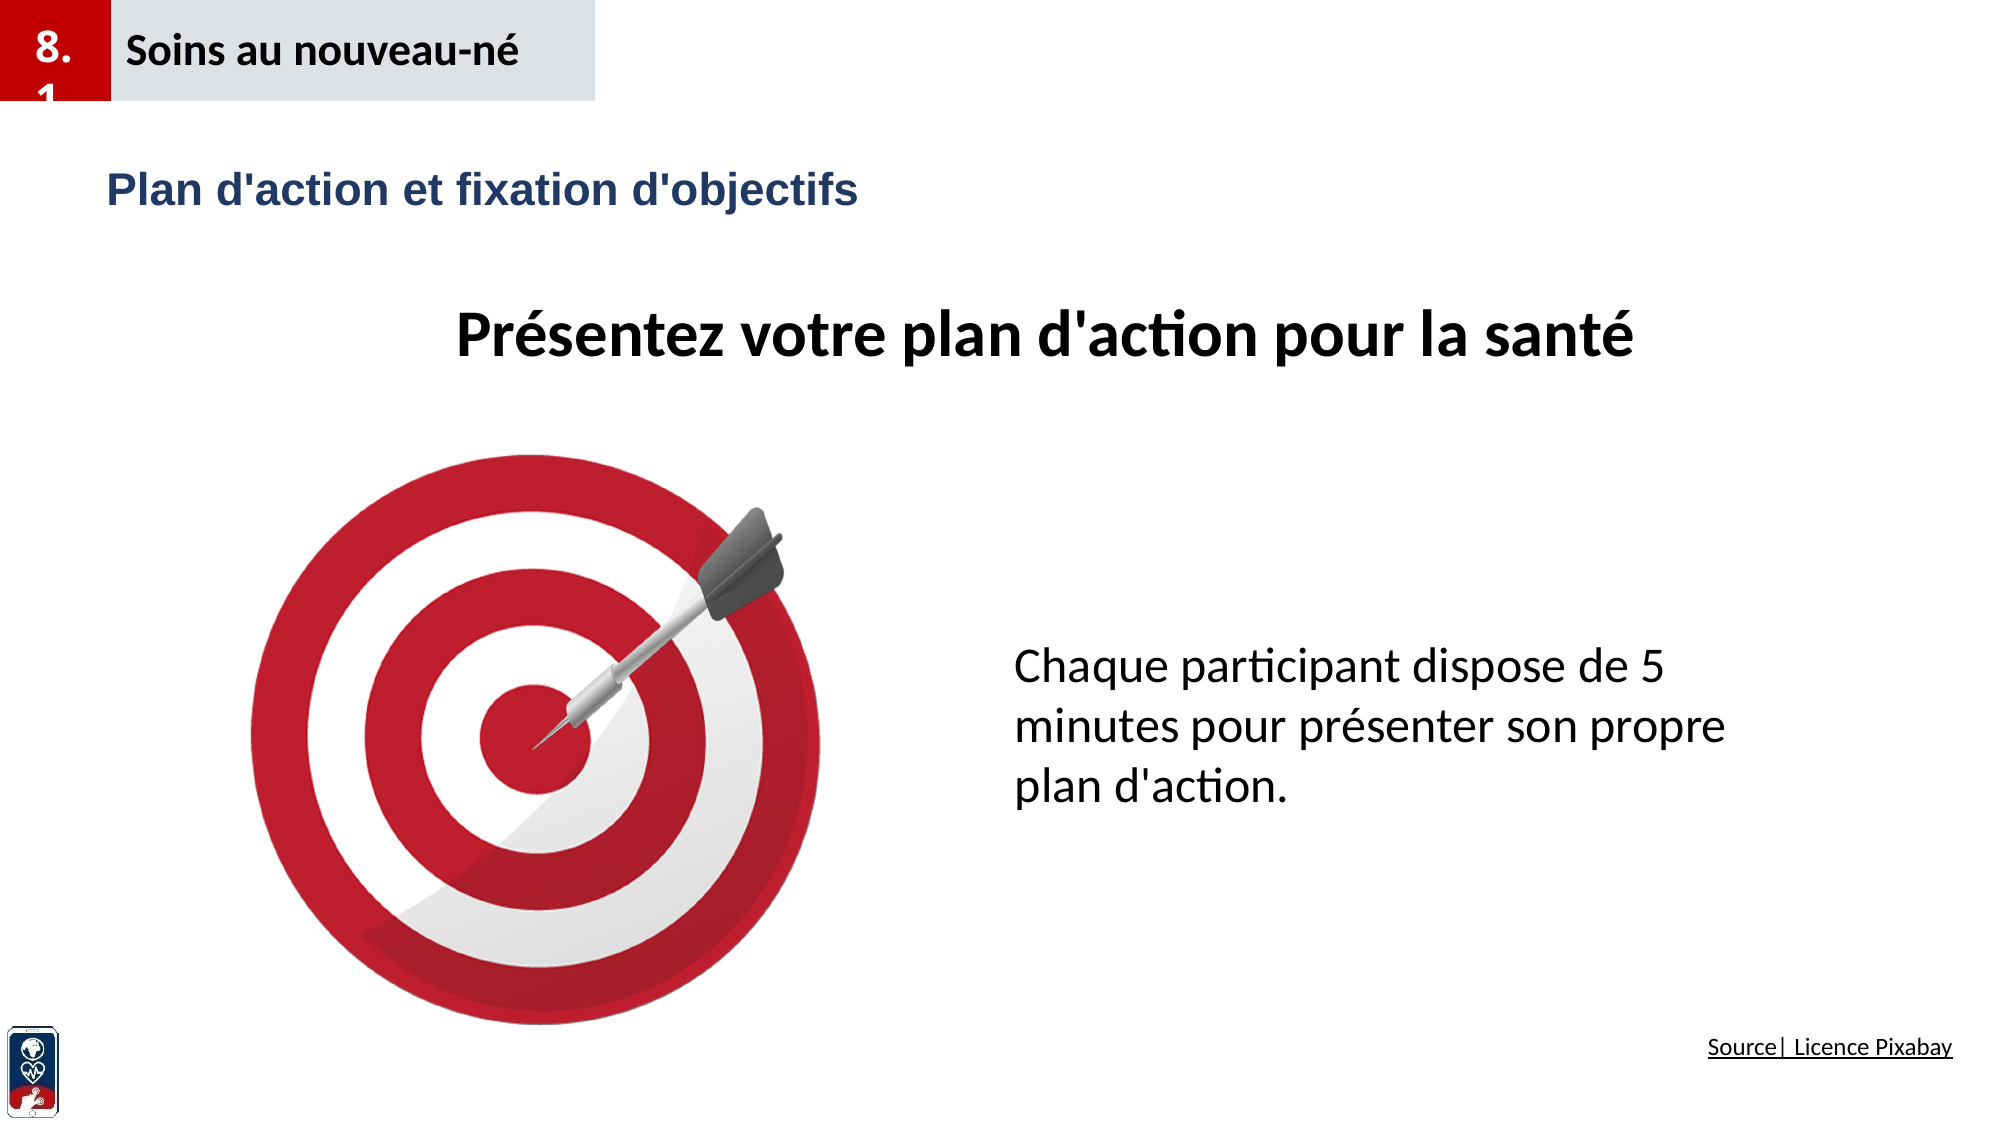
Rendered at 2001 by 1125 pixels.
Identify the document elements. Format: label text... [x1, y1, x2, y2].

picture [232, 435, 833, 1036]
title Plan d'action et fixation d'objectifs [91, 127, 1906, 247]
text_box Chaque participant dispose de 5 minutes pour présenter son propre plan d'action. [999, 625, 1785, 821]
text_box Source| Licence Pixabay [1572, 1022, 1968, 1069]
text_box 8.1 [20, 11, 111, 83]
text_box Soins au nouveau-né [111, 0, 596, 101]
picture [7, 1026, 59, 1118]
text_box [0, 0, 111, 101]
text_box Présentez votre plan d'action pour la santé [441, 282, 1701, 378]
